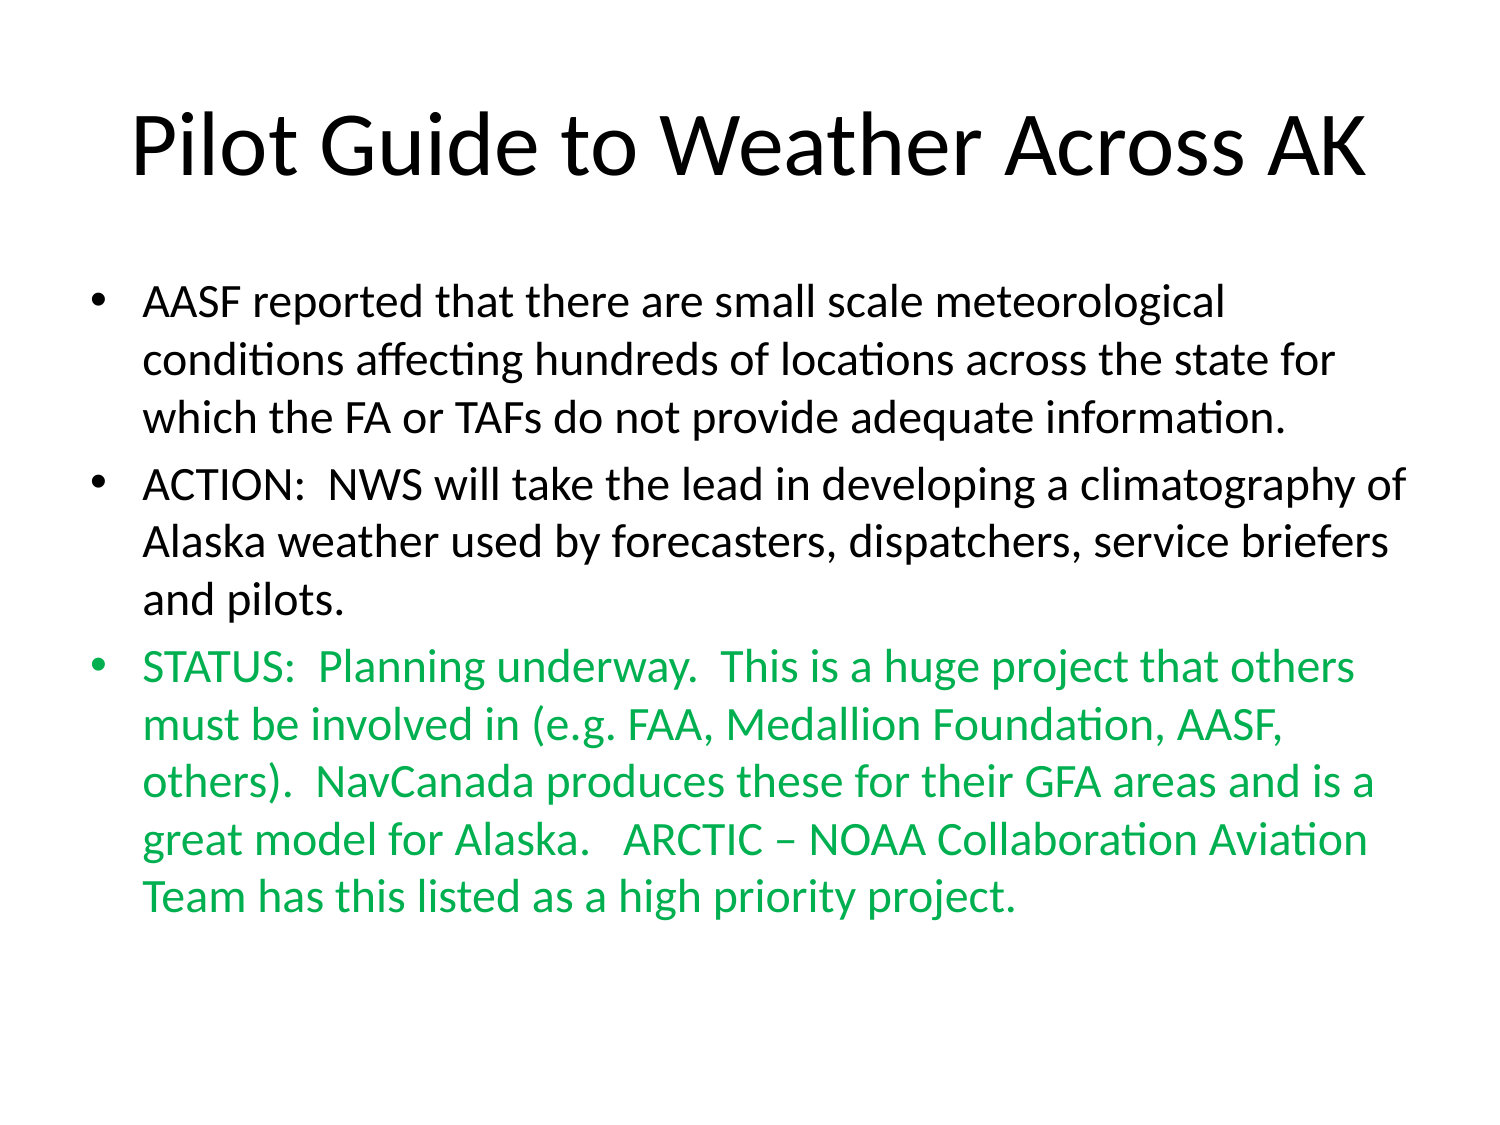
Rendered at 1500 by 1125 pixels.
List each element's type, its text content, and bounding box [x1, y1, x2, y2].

title Pilot Guide to Weather Across AK [75, 45, 1425, 233]
list AASF reported that there are small scale meteorological conditions affecting hundreds of locations across the state for which the FA or TAFs do not provide adequate information. ACTION: NWS will take the lead in developing a climatography of Alaska weather used by forecasters, dispatchers, service briefers and pilots. STATUS: Planning underway. This is a huge project that others must be involved in (e.g. FAA, Medallion Foundation, AASF, others). NavCanada produces these for their GFA areas and is a great model for Alaska. ARCTIC – NOAA Collaboration Aviation Team has this listed as a high priority project. [75, 262, 1425, 1005]
